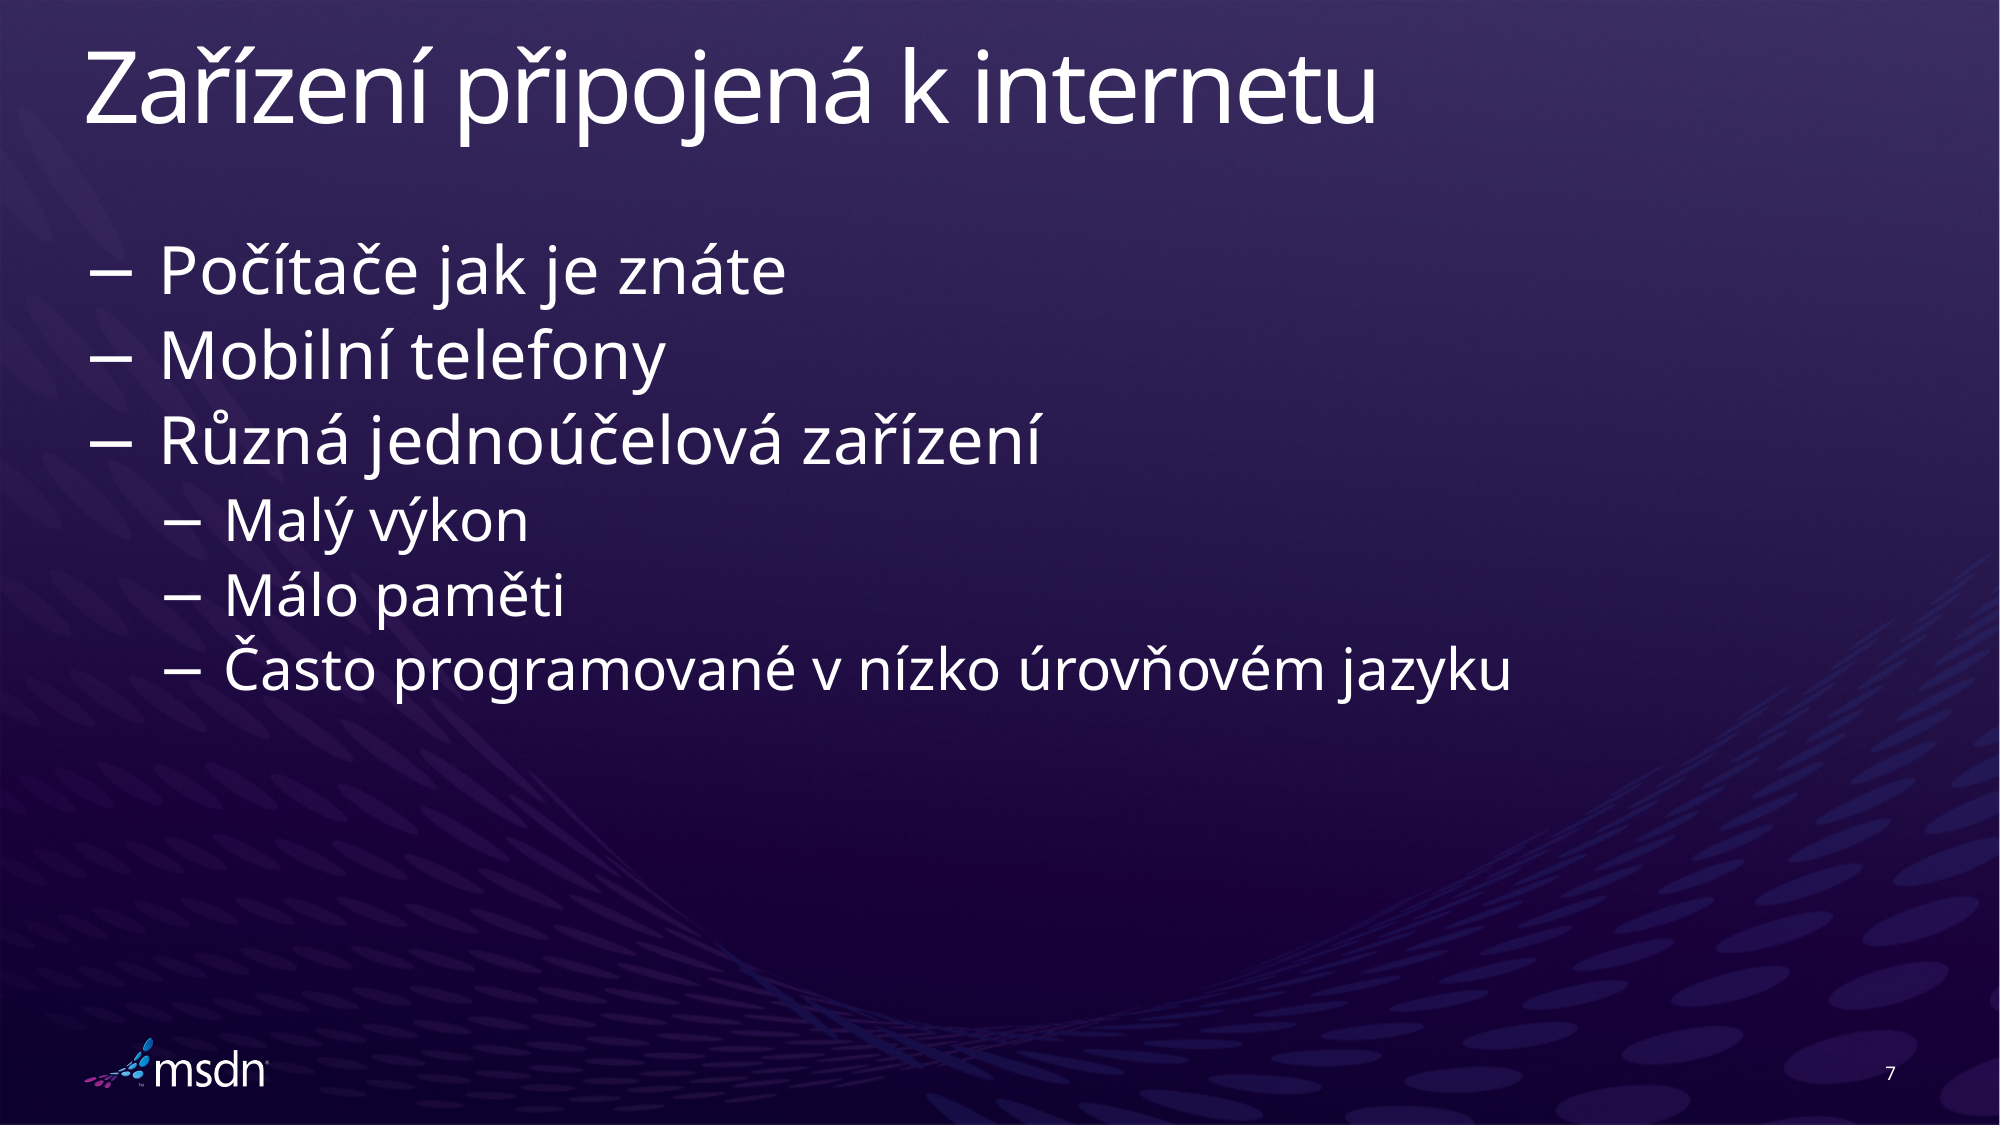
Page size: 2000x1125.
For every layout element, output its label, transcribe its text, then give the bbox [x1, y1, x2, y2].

slide_number 7 [1885, 1027, 1943, 1088]
list Počítače jak je znáte Mobilní telefony Různá jednoúčelová zařízení Malý výkon Málo paměti Často programované v nízko úrovňovém jazyku [83, 236, 1917, 721]
title Zařízení připojená k internetu [83, 37, 1917, 147]
picture [0, 0, 2000, 1125]
